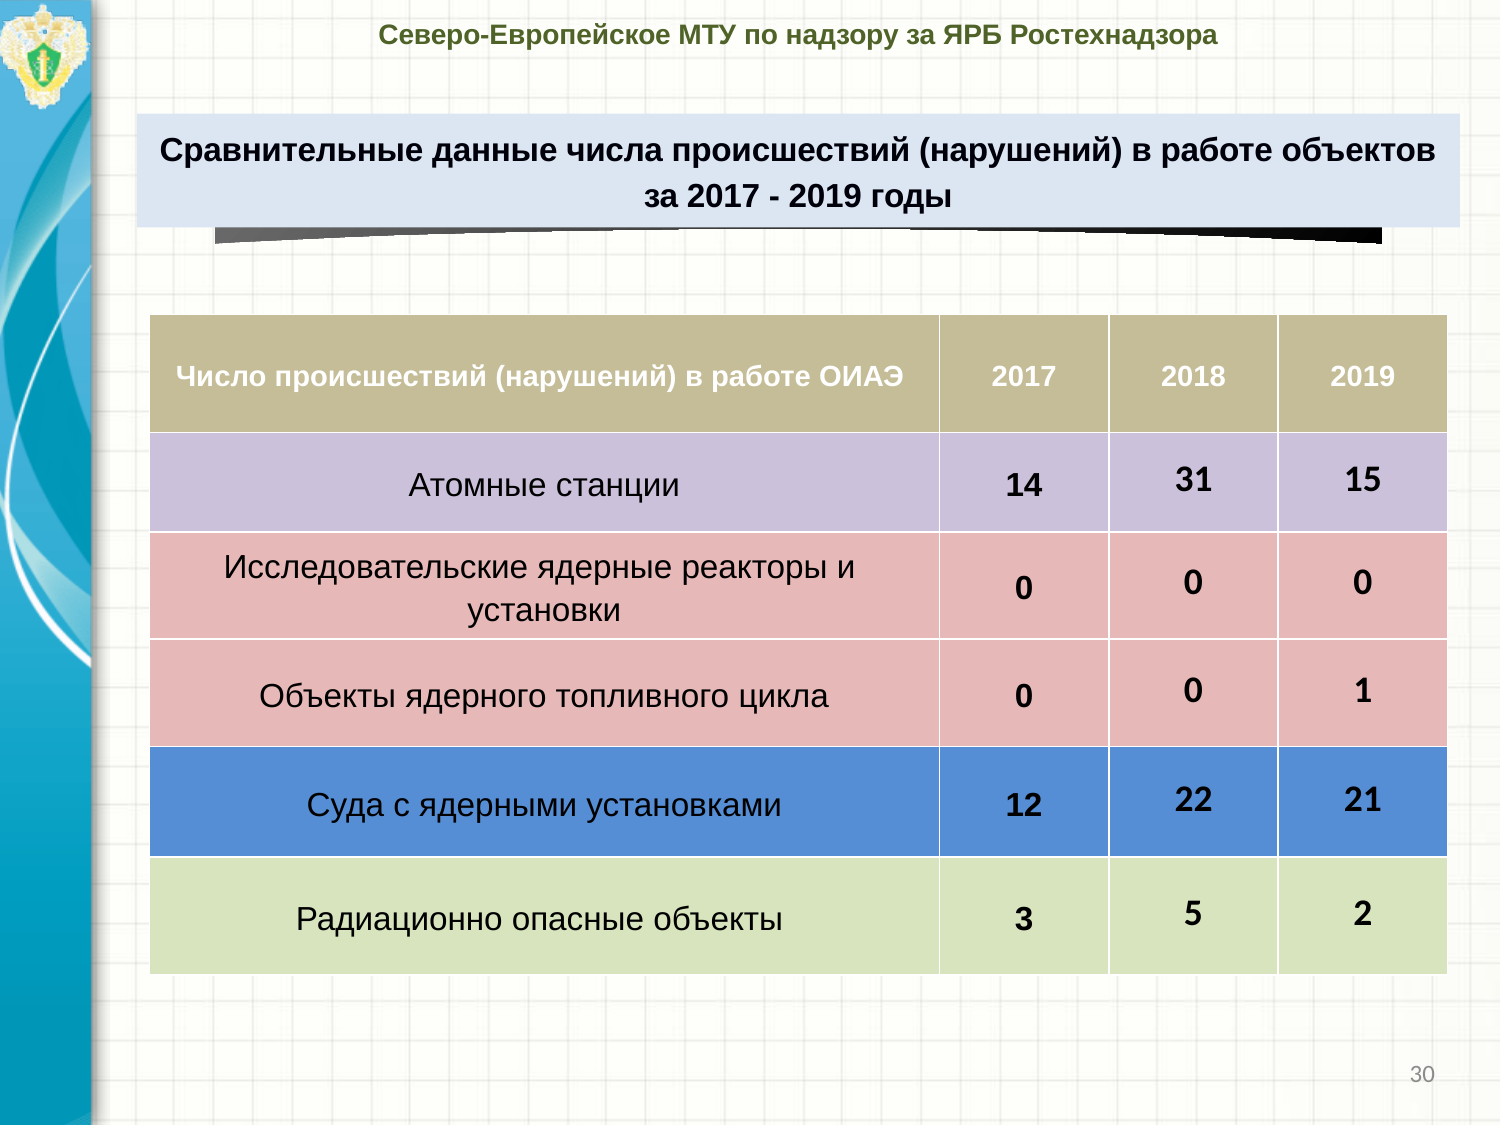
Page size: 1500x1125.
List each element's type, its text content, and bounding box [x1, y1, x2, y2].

slide_number 30 [1100, 1042, 1450, 1103]
table_cell 3 [940, 858, 1108, 974]
table_header 2017 [940, 315, 1108, 432]
table_cell 2 [1279, 858, 1447, 974]
table_cell 0 [1110, 533, 1277, 638]
table_cell 12 [940, 747, 1108, 856]
table_cell Исследовательские ядерные реакторы и установки [150, 533, 939, 638]
text_box Северо-Европейское МТУ по надзору за ЯРБ Ростехнадзора [103, 13, 1500, 59]
table_cell 14 [940, 433, 1108, 531]
table_cell 15 [1279, 433, 1447, 531]
table_cell Радиационно опасные объекты [150, 858, 939, 974]
table_cell 21 [1279, 747, 1447, 856]
table_cell 0 [1110, 640, 1277, 746]
table_header 2019 [1279, 315, 1447, 432]
table_cell Атомные станции [150, 433, 939, 531]
picture [0, 0, 1500, 1125]
table_cell 0 [940, 640, 1108, 746]
table_header Число происшествий (нарушений) в работе ОИАЭ [150, 315, 939, 432]
table_cell 0 [940, 533, 1108, 638]
table_cell 1 [1279, 640, 1447, 746]
table_cell 22 [1110, 747, 1277, 856]
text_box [136, 113, 1461, 244]
table_cell 31 [1110, 433, 1277, 531]
table_cell Суда с ядерными установками [150, 747, 939, 856]
table_cell 5 [1110, 858, 1277, 974]
table_cell Объекты ядерного топливного цикла [150, 640, 939, 746]
table_header 2018 [1110, 315, 1277, 432]
table_cell 0 [1279, 533, 1447, 638]
